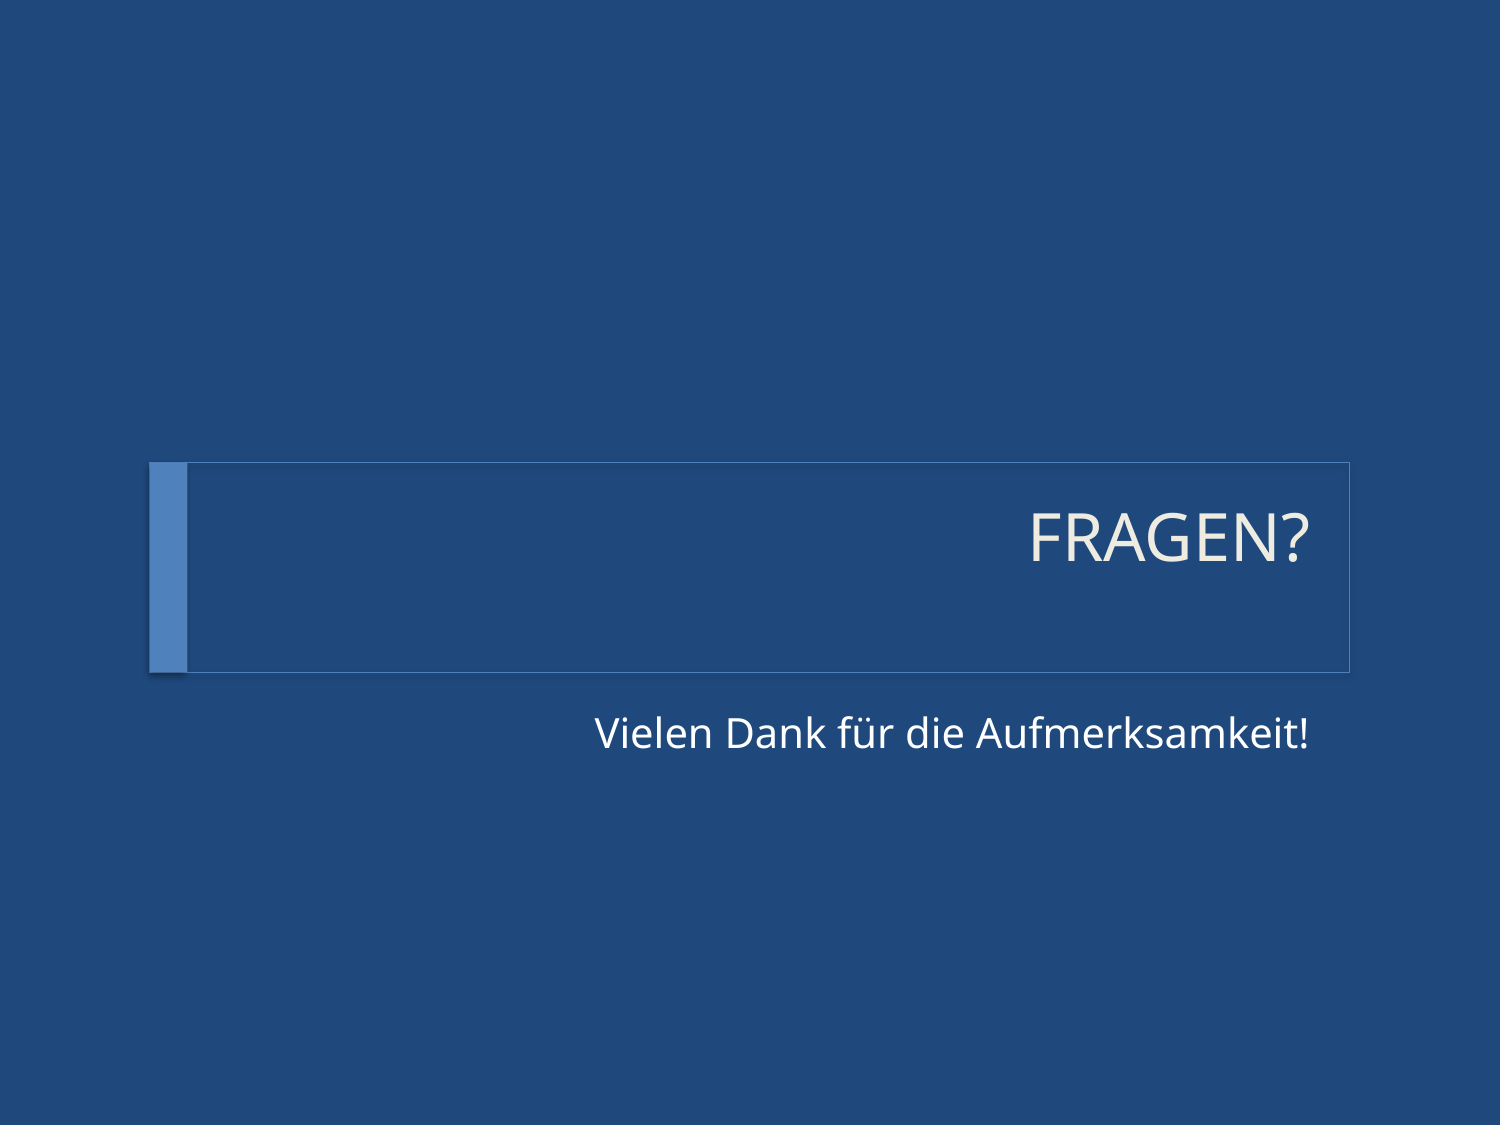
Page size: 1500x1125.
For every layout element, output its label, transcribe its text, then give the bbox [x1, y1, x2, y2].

title FRAGEN? [200, 487, 1325, 663]
list Vielen Dank für die Aufmerksamkeit! [212, 699, 1325, 888]
